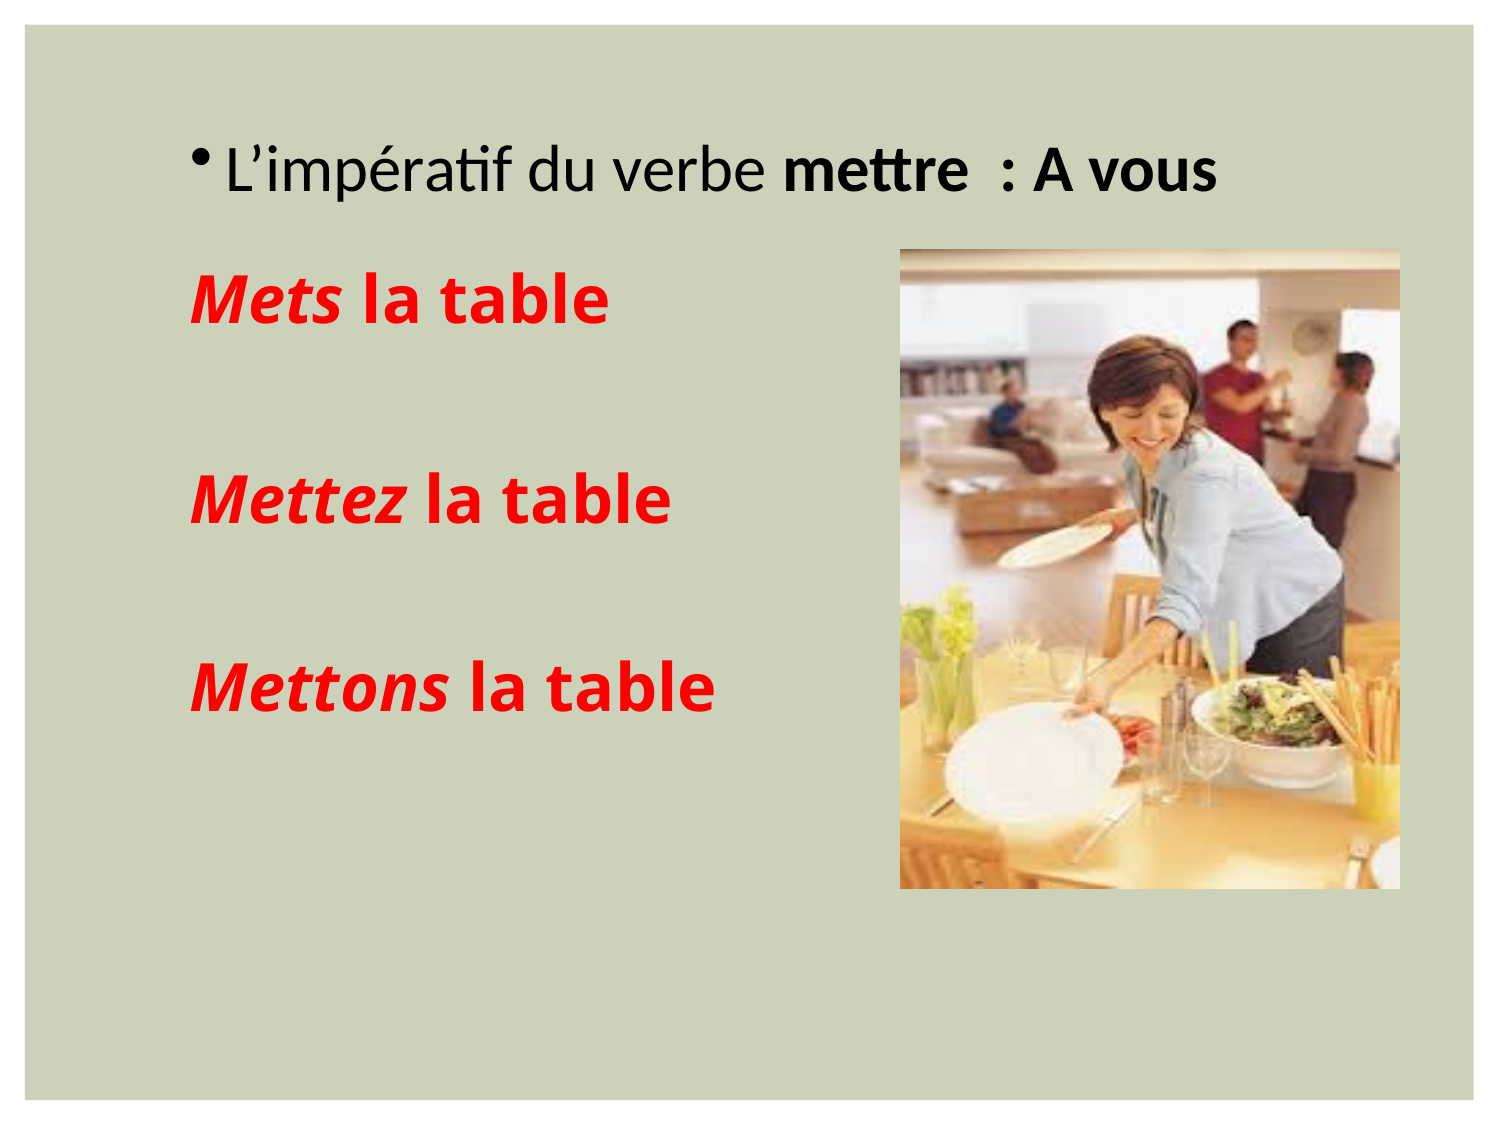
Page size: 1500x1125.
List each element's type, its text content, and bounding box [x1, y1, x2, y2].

text_box Mettez la table [174, 449, 894, 545]
text_box Mettons la table [174, 637, 894, 733]
text_box L’impératif du verbe mettre : A vous [174, 117, 1400, 213]
picture [899, 249, 1401, 889]
text_box Mets la table [174, 249, 899, 345]
